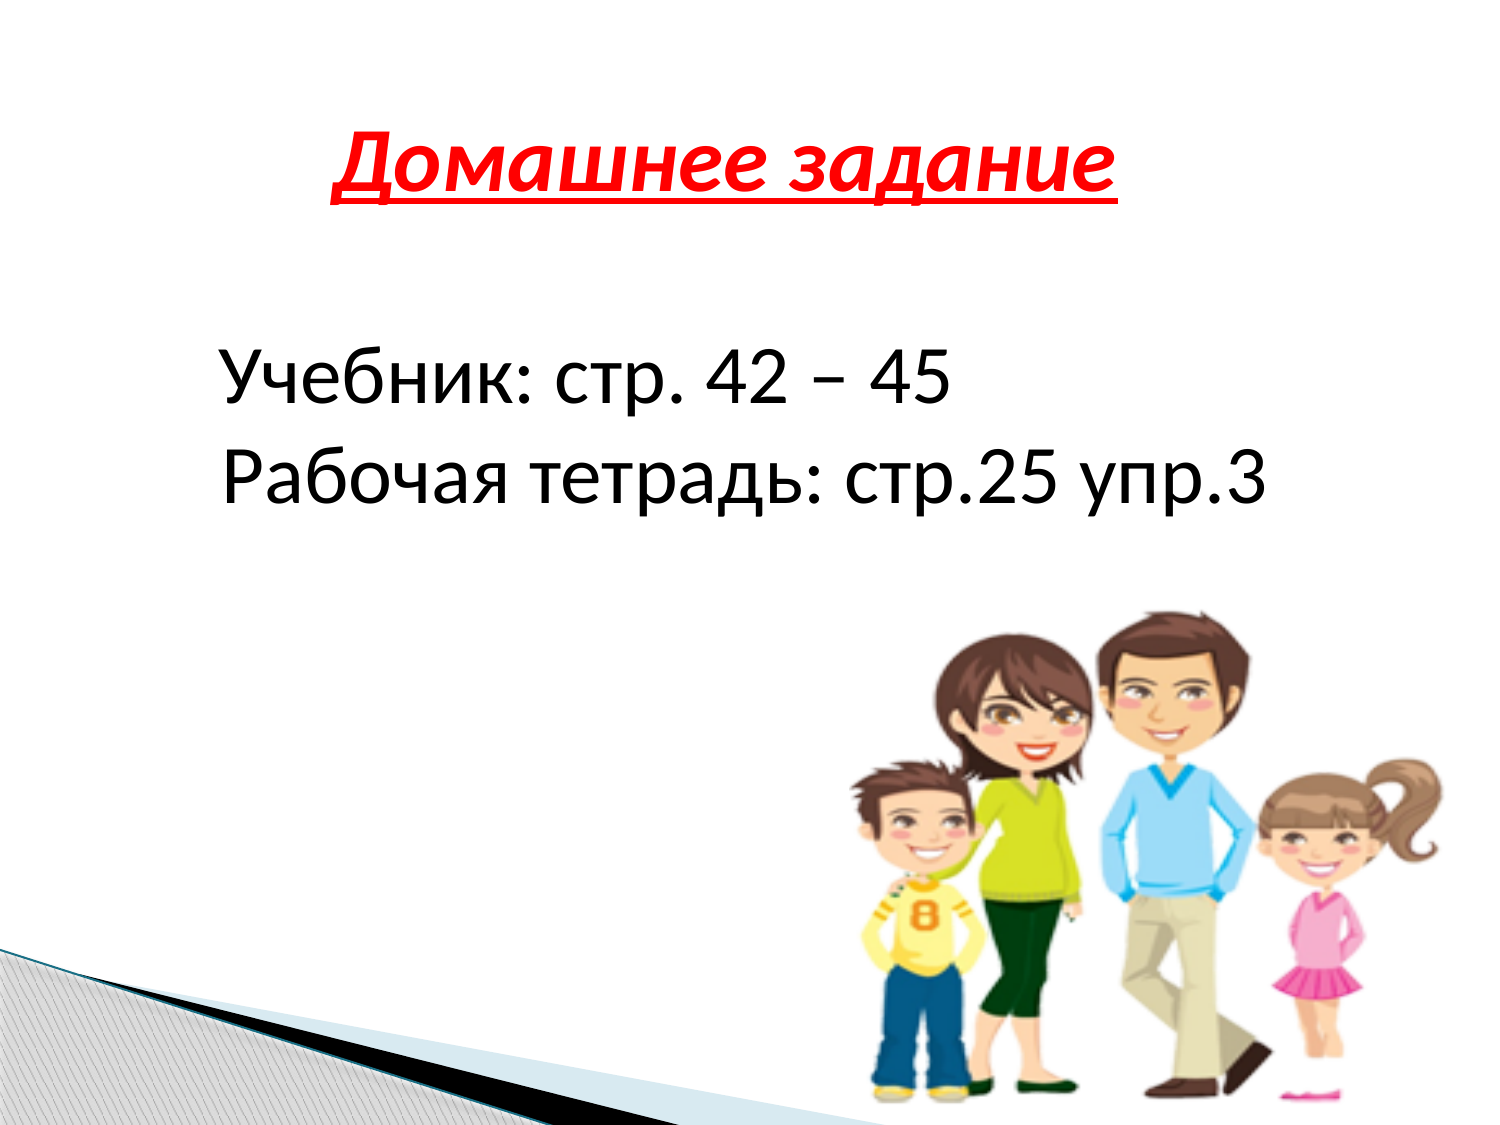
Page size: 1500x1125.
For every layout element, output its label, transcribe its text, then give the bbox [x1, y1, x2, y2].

picture [849, 587, 1476, 1125]
text_box Домашнее задание Учебник: стр. 42 – 45 Рабочая тетрадь: стр.25 упр.3 [0, 2, 1450, 528]
